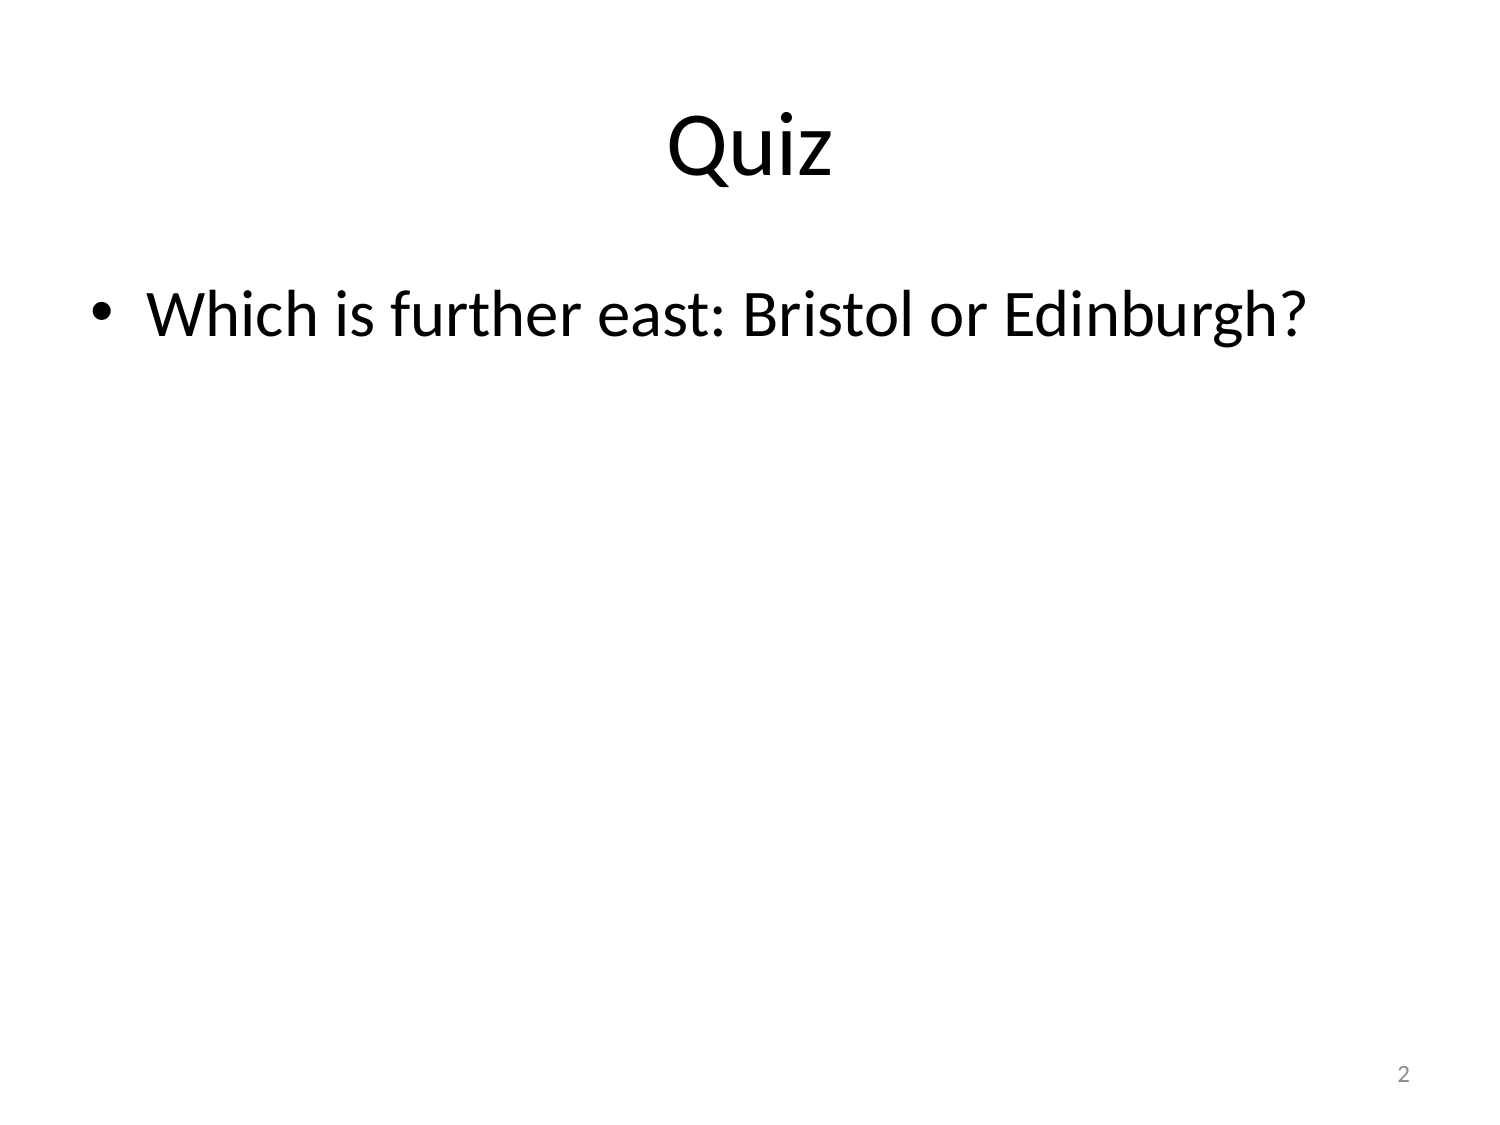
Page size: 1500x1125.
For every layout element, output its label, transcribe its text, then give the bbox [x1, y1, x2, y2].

title Quiz [75, 45, 1425, 233]
slide_number 2 [1074, 1042, 1425, 1103]
list Which is further east: Bristol or Edinburgh? [75, 262, 1425, 1005]
